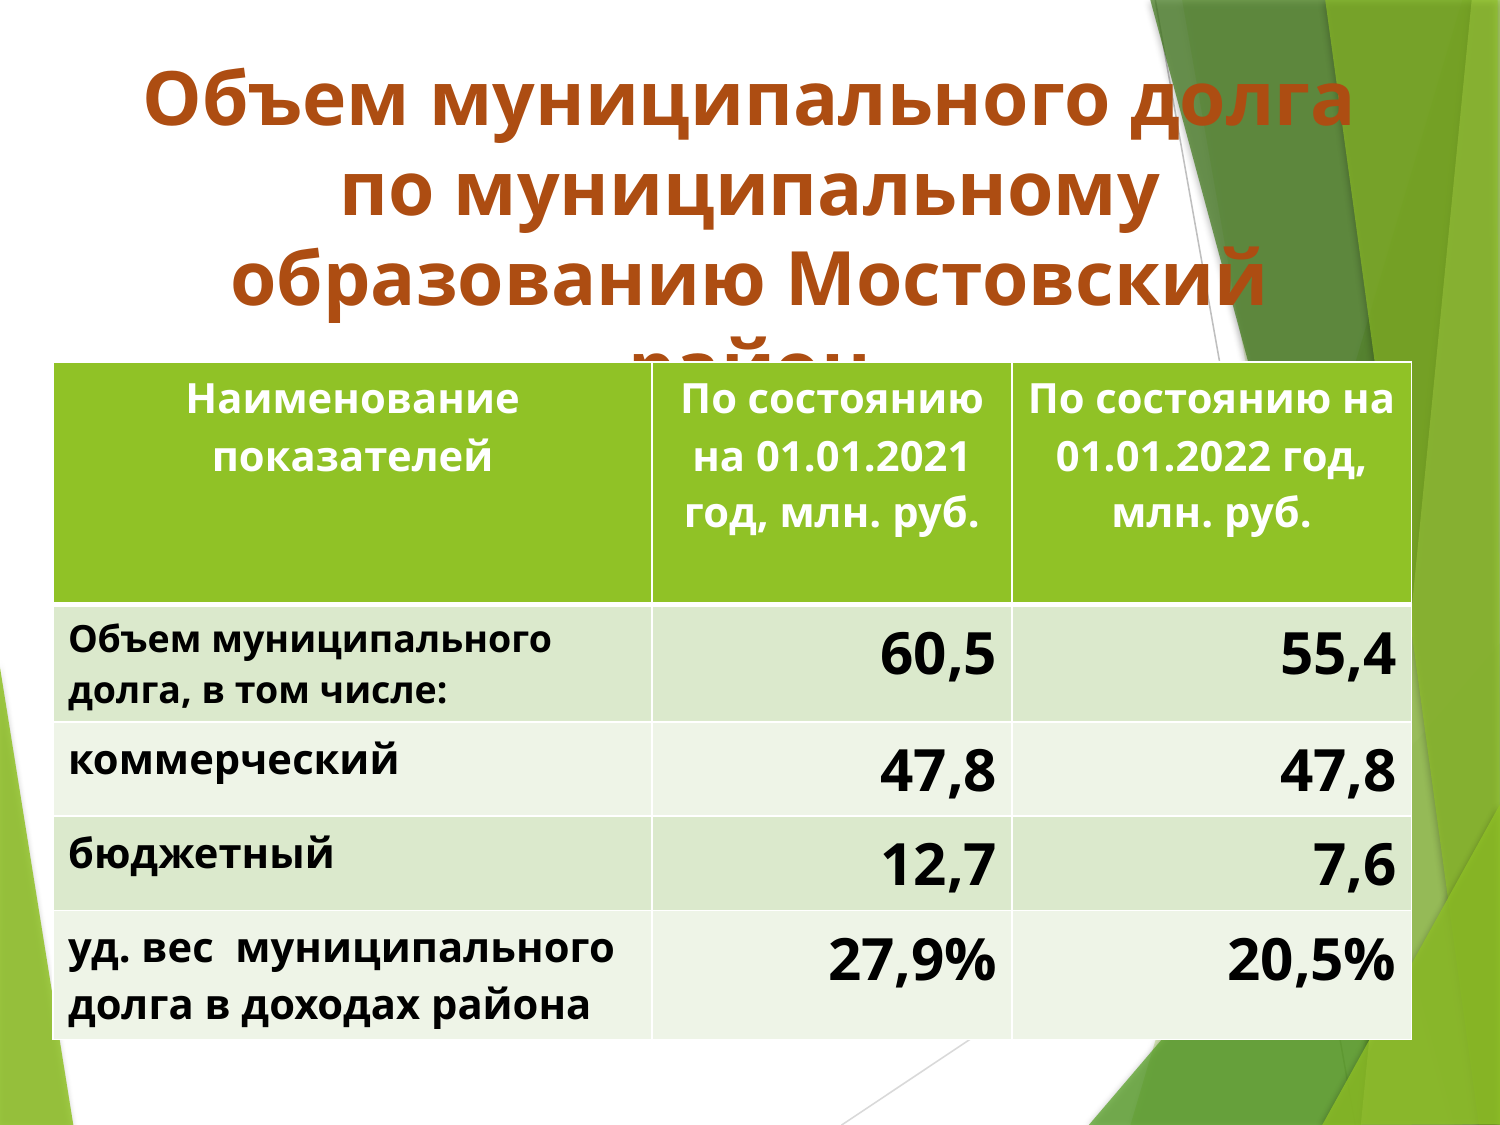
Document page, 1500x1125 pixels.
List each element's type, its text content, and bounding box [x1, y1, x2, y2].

table_cell 27,9% [653, 911, 1011, 1039]
table_cell уд. вес муниципального долга в доходах района [54, 911, 651, 1039]
table_cell 47,8 [653, 723, 1011, 815]
table_header По состоянию на 01.01.2022 год, млн. руб. [1013, 363, 1411, 602]
table_header Наименование показателей [54, 363, 651, 602]
table_cell 7,6 [1013, 817, 1411, 910]
table_cell коммерческий [54, 723, 651, 815]
table_cell 12,7 [653, 817, 1011, 910]
table_cell бюджетный [54, 817, 651, 910]
table_cell 60,5 [653, 607, 1011, 721]
table_cell 55,4 [1013, 607, 1411, 721]
table_header По состоянию на 01.01.2021 год, млн. руб. [653, 363, 1011, 602]
table_cell 47,8 [1013, 723, 1411, 815]
table_cell 20,5% [1013, 911, 1411, 1039]
title Объем муниципального долга по муниципальному образованию Мостовский район [99, 42, 1400, 317]
table_cell Объем муниципального долга, в том числе: [54, 607, 651, 721]
